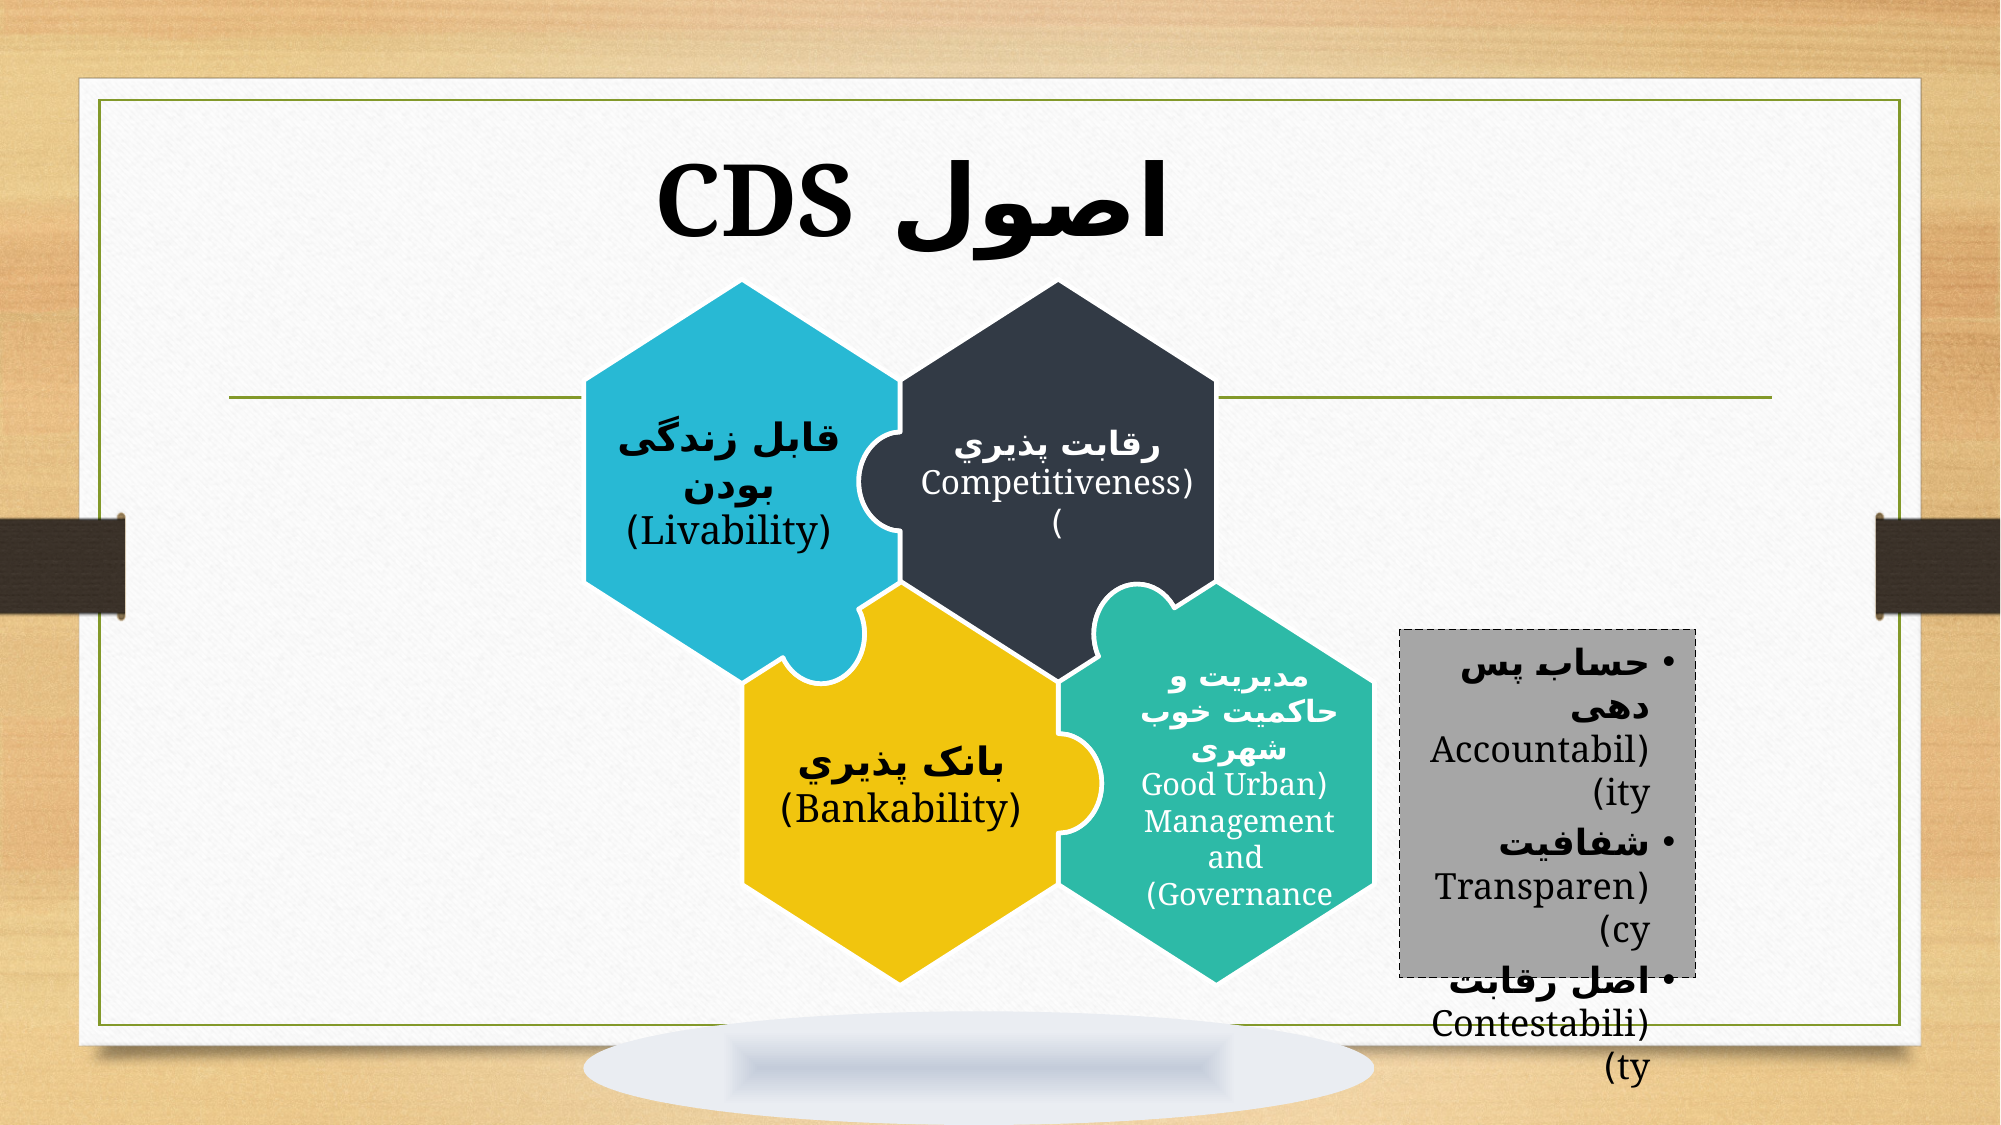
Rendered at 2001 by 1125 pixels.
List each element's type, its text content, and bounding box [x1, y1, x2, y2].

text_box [583, 278, 1376, 1125]
text_box اصول CDS [79, 112, 1747, 281]
text_box حساب پس دهی (Accountability) شفافيت (Transparency) اصل رقابت (Contestability) [1399, 629, 1696, 978]
picture [0, 0, 2001, 1125]
